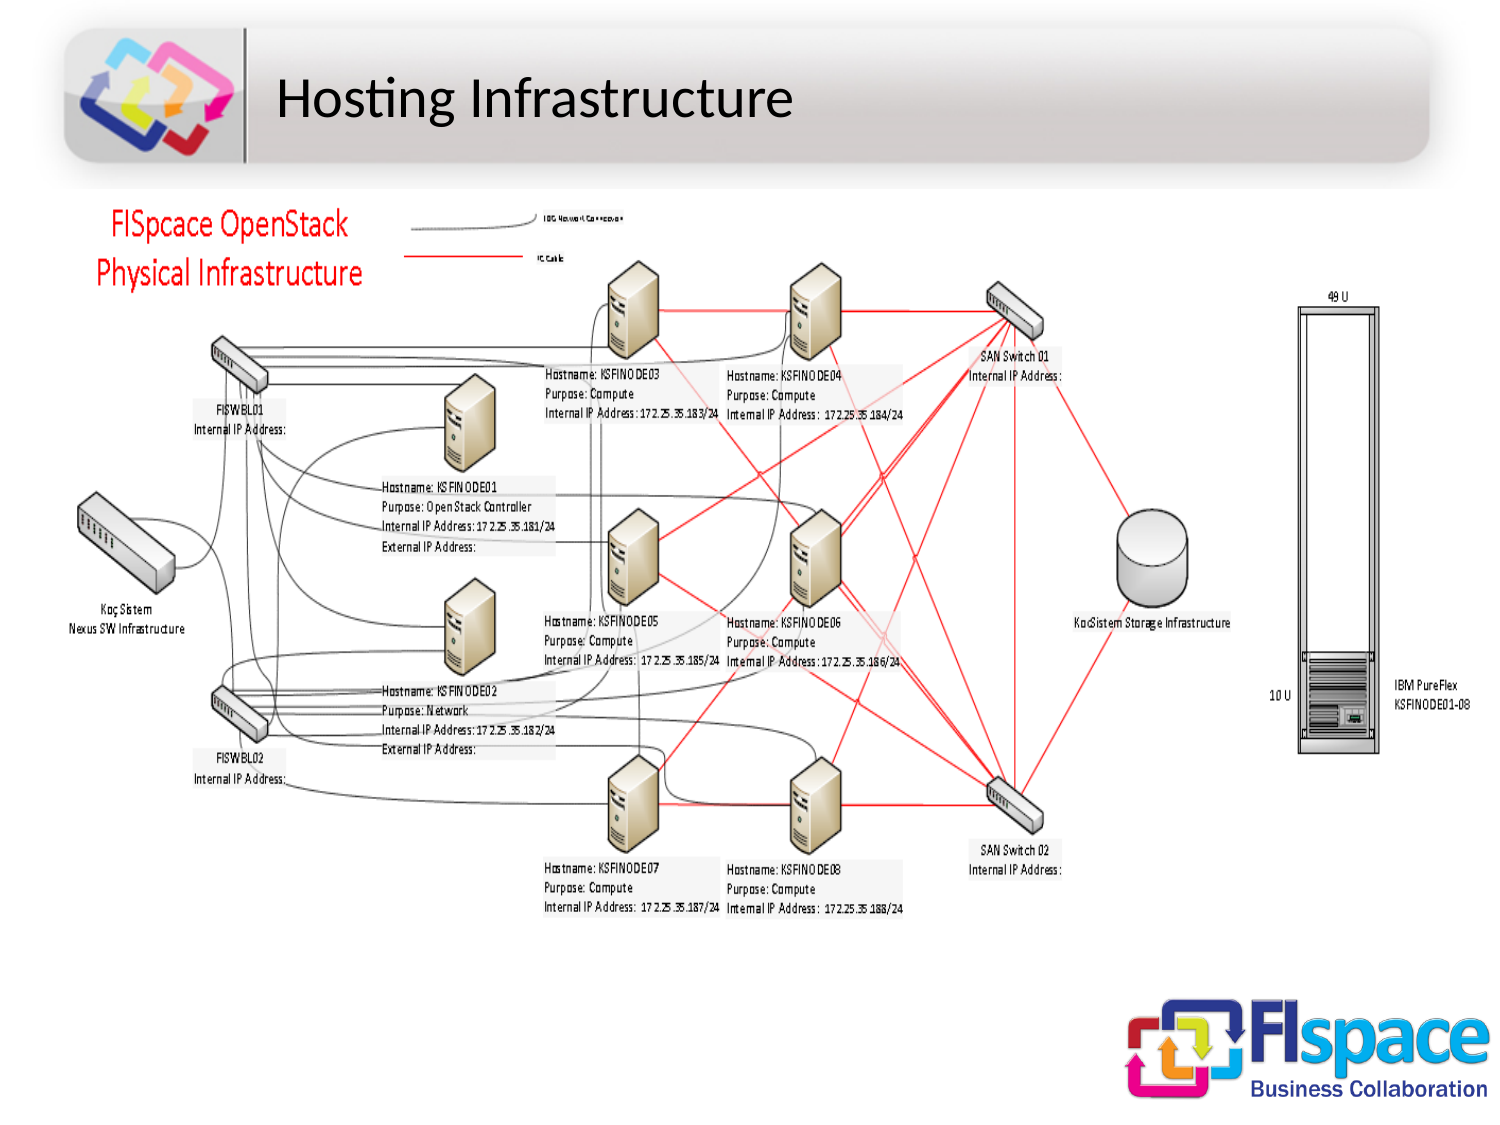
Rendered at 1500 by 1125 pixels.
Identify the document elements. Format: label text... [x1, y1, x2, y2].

picture [0, 0, 1500, 970]
picture [1118, 993, 1496, 1101]
title Hosting Infrastructure [261, 39, 1401, 149]
